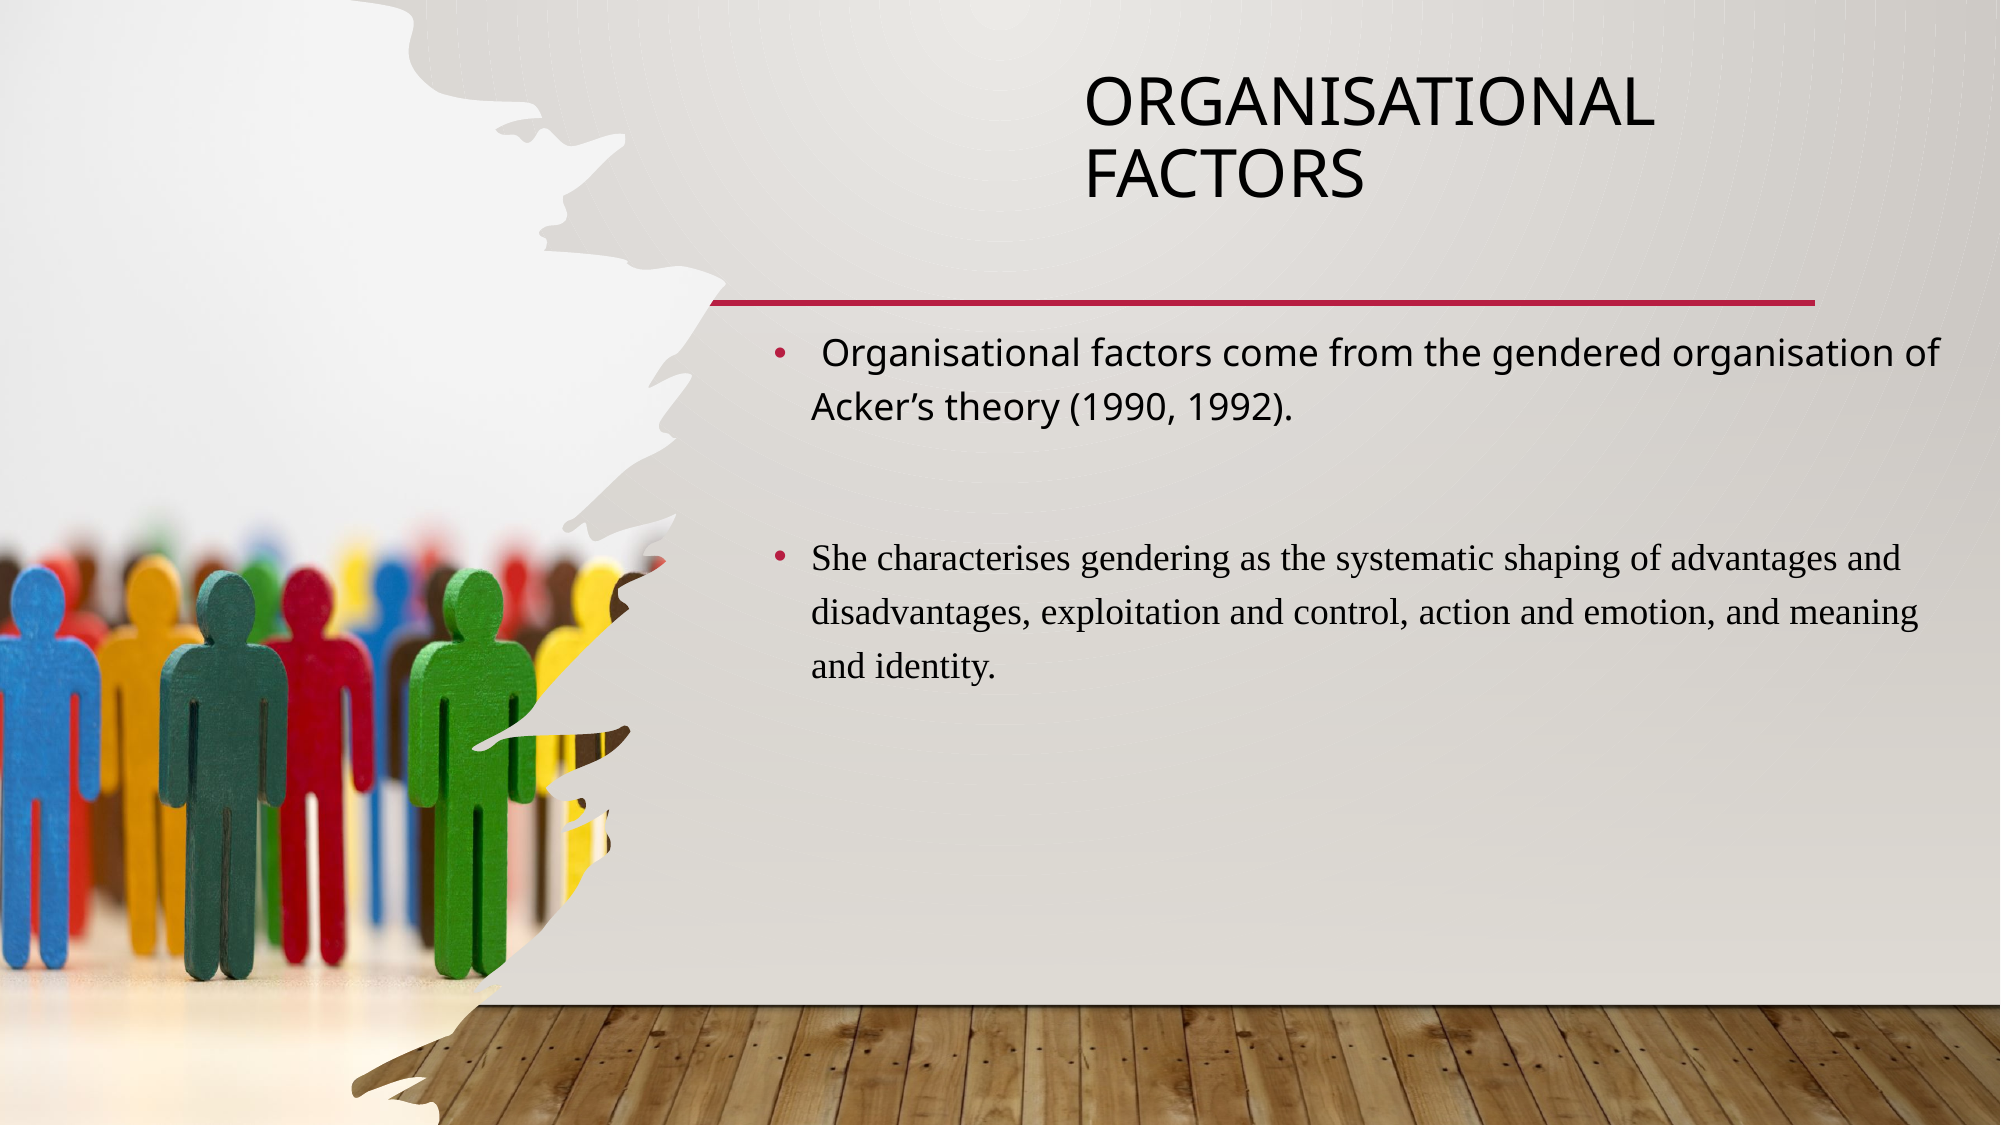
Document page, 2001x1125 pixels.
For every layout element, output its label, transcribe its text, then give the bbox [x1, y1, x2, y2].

title Organisational factors [1068, 59, 1863, 247]
list Organisational factors come from the gendered organisation of Acker’s theory (1990, 1992). She characterises gendering as the systematic shaping of advantages and disadvantages, exploitation and control, action and emotion, and meaning and identity. [758, 247, 1967, 1055]
picture [0, 0, 2000, 1125]
